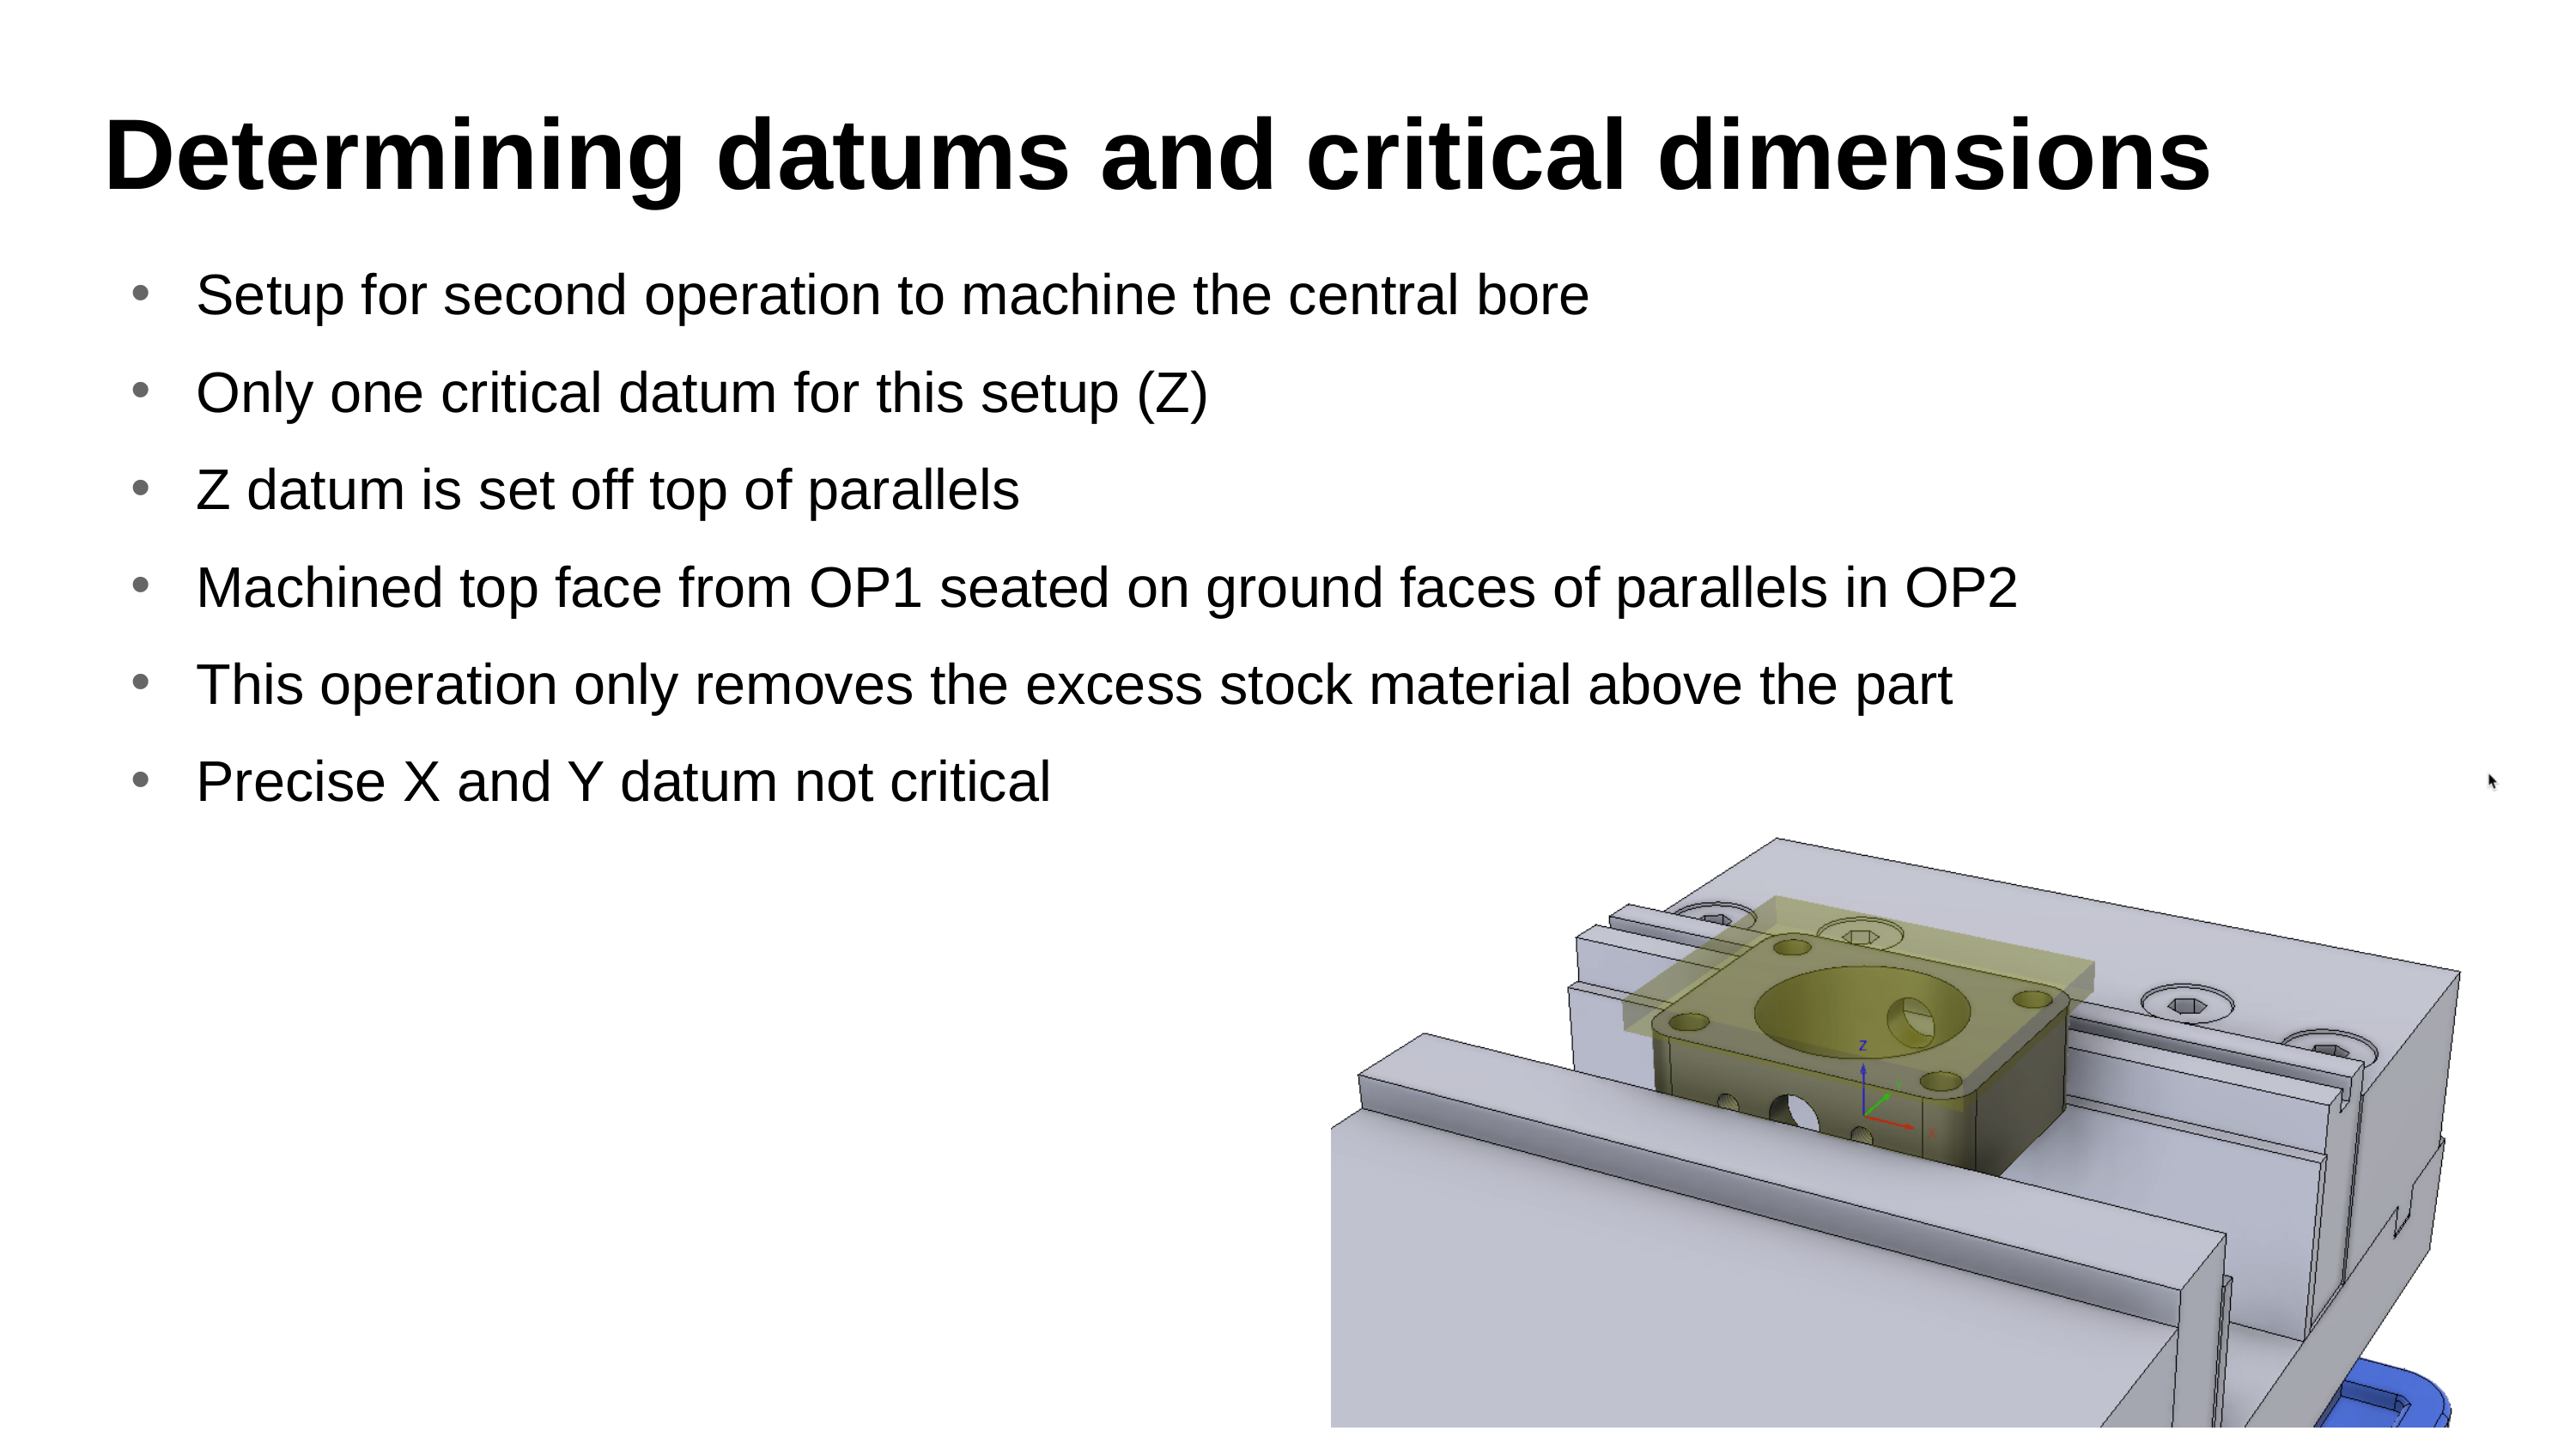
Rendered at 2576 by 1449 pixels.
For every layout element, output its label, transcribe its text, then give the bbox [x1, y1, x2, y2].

title Determining datums and critical dimensions [103, 103, 2473, 345]
list Setup for second operation to machine the central bore Only one critical datum for this setup (Z) Z datum is set off top of parallels Machined top face from OP1 seated on ground faces of parallels in OP2 This operation only removes the excess stock material above the part Precise X and Y datum not critical [66, 258, 2435, 879]
picture [1330, 763, 2576, 1428]
